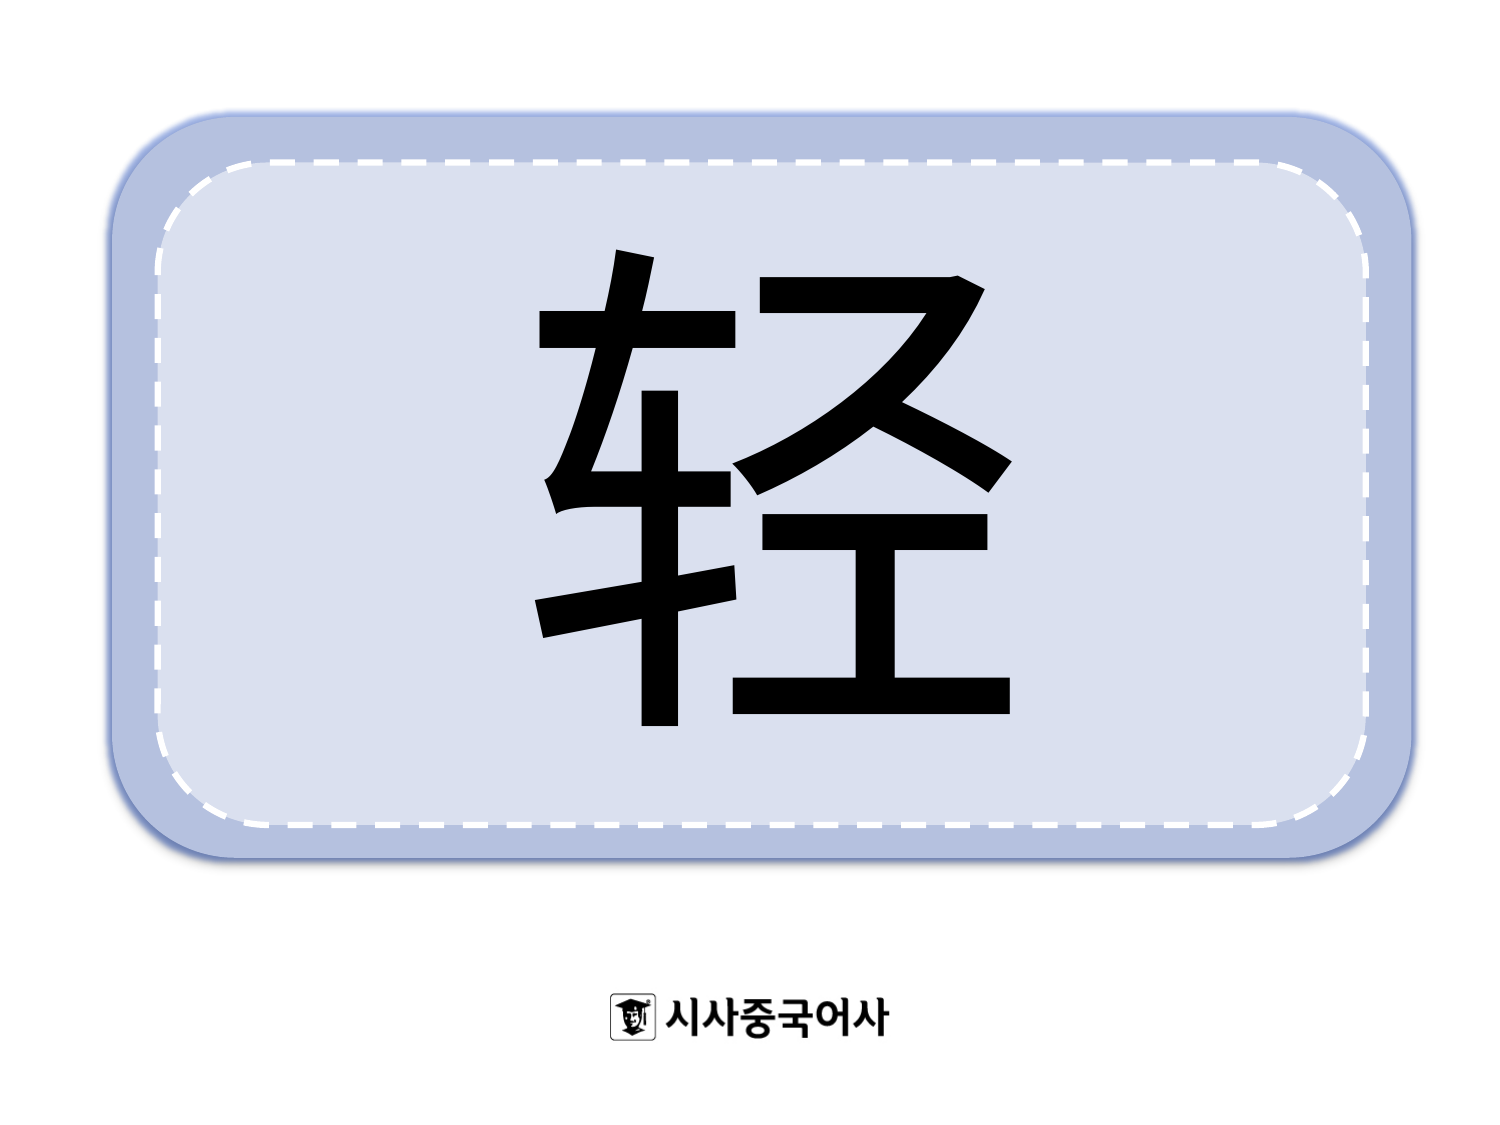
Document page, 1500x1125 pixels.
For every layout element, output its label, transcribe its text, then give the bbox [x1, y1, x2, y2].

picture [602, 987, 898, 1047]
text_box [162, 160, 1371, 824]
text_box 轻 [171, 148, 1380, 811]
